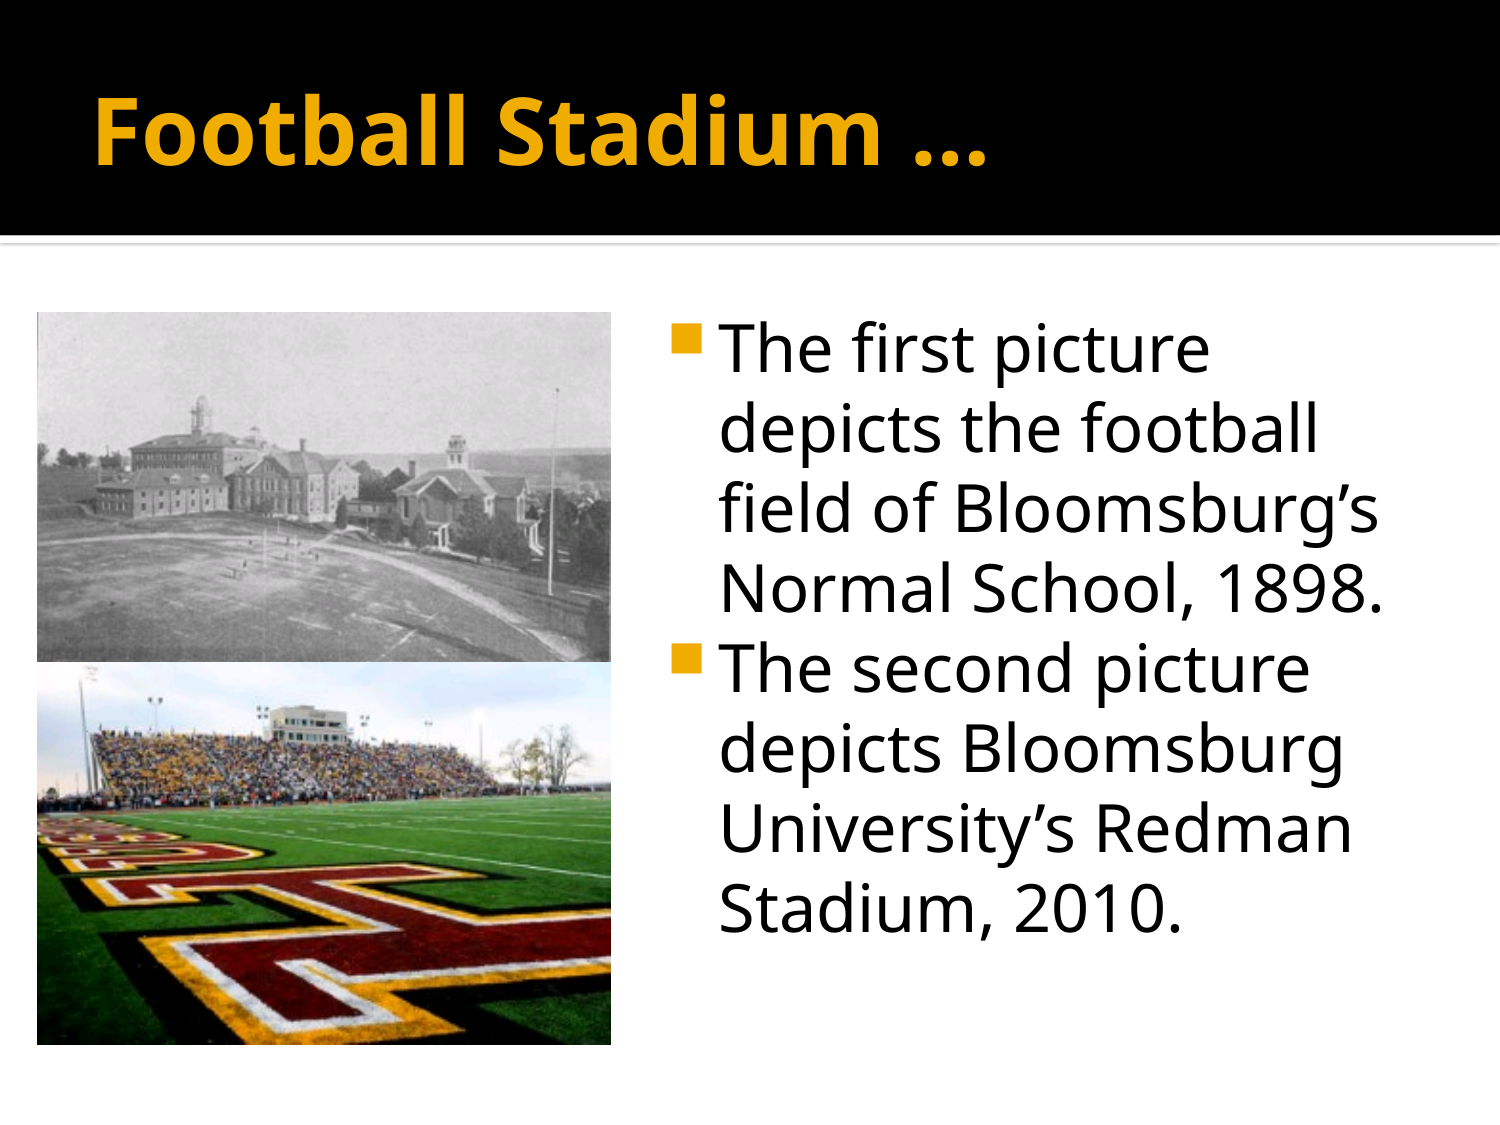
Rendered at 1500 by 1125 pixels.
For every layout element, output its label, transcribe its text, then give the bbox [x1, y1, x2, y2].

title Football Stadium … [75, 25, 1425, 231]
picture [37, 312, 611, 1045]
list The first picture depicts the football field of Bloomsburg’s Normal School, 1898. The second picture depicts Bloomsburg University’s Redman Stadium, 2010. [637, 291, 1425, 1050]
